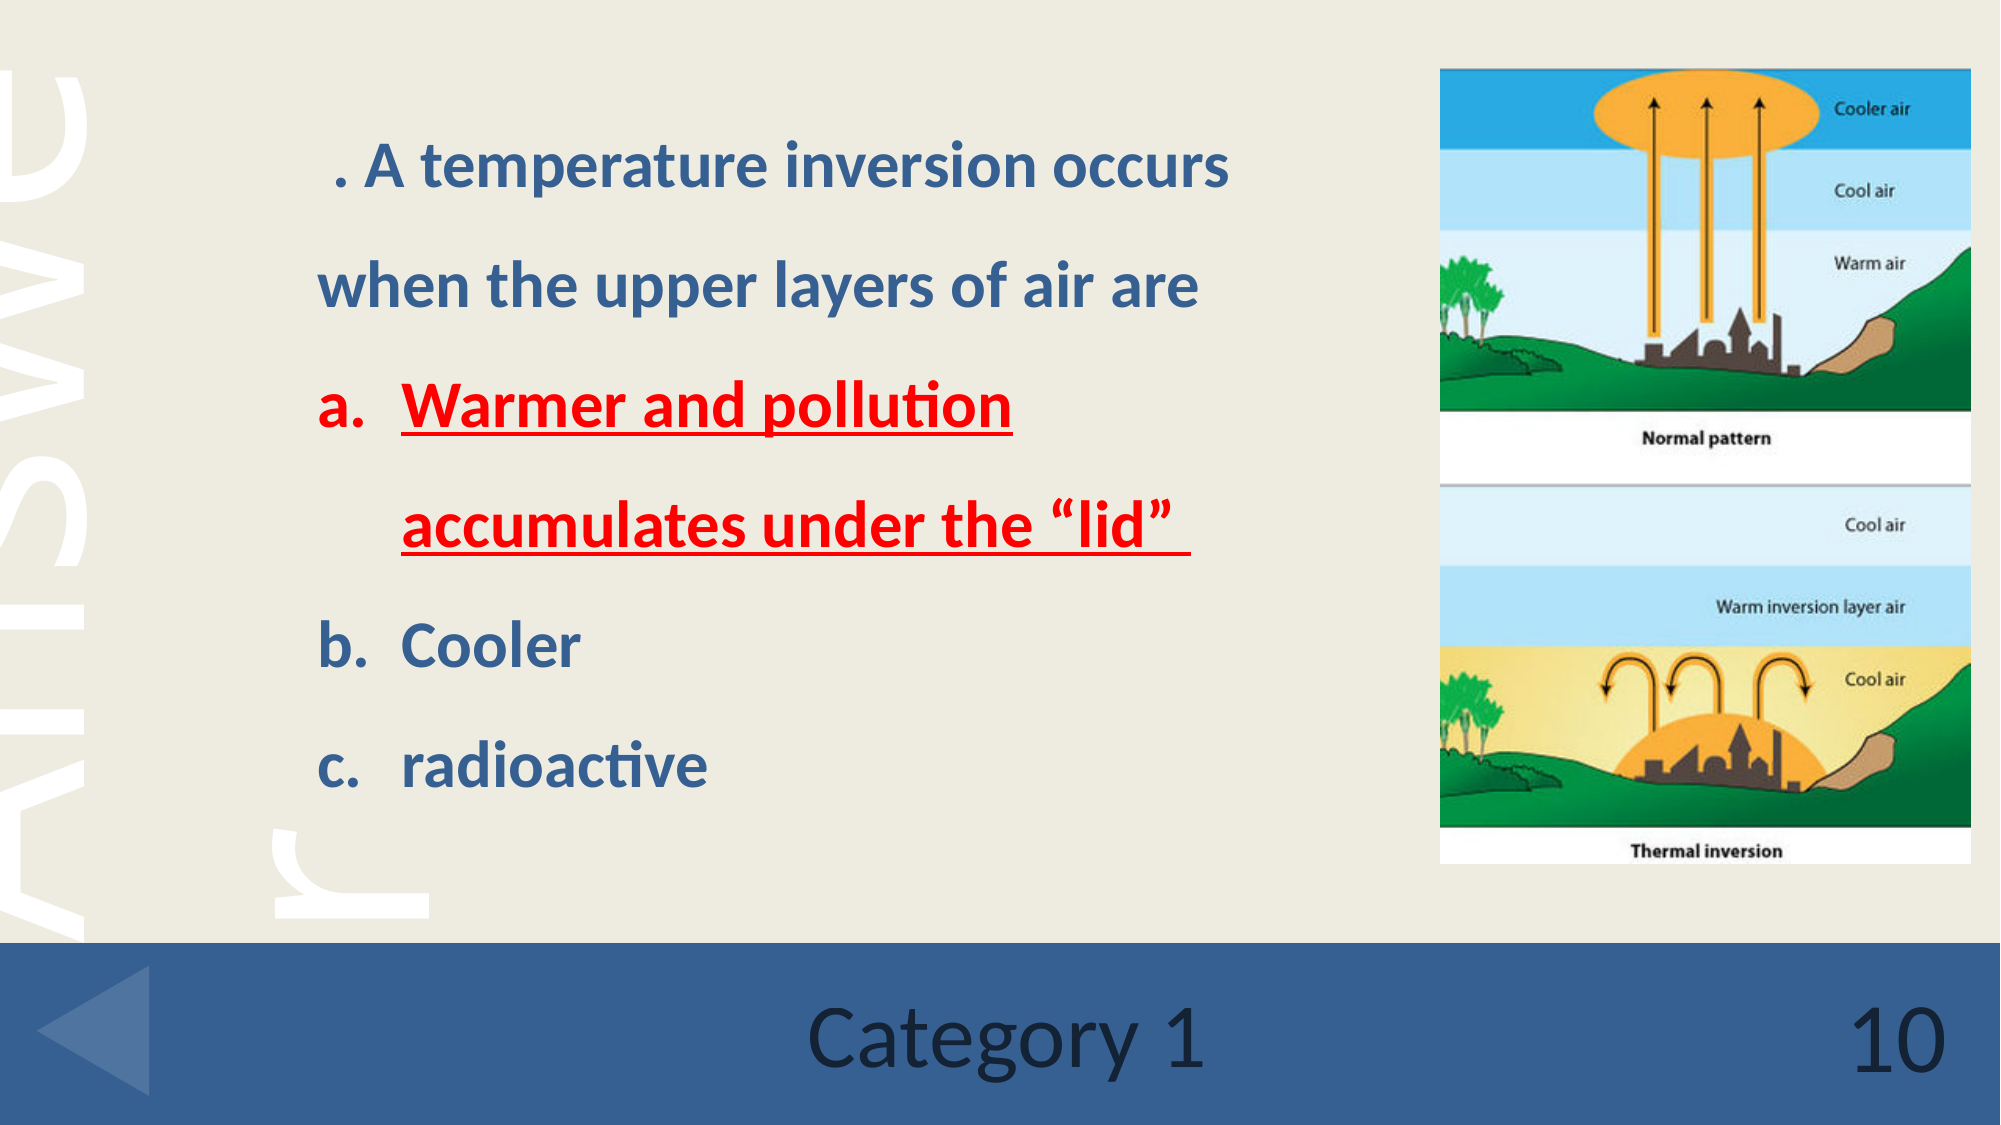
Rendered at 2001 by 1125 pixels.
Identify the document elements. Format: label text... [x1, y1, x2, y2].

list 10 [1908, 967, 1963, 1097]
list . A temperature inversion occurs when the upper layers of air are Warmer and pollution accumulates under the “lid” Cooler radioactive [302, 126, 1312, 835]
title Category 1 [107, 937, 1908, 1125]
picture [1440, 68, 1971, 865]
